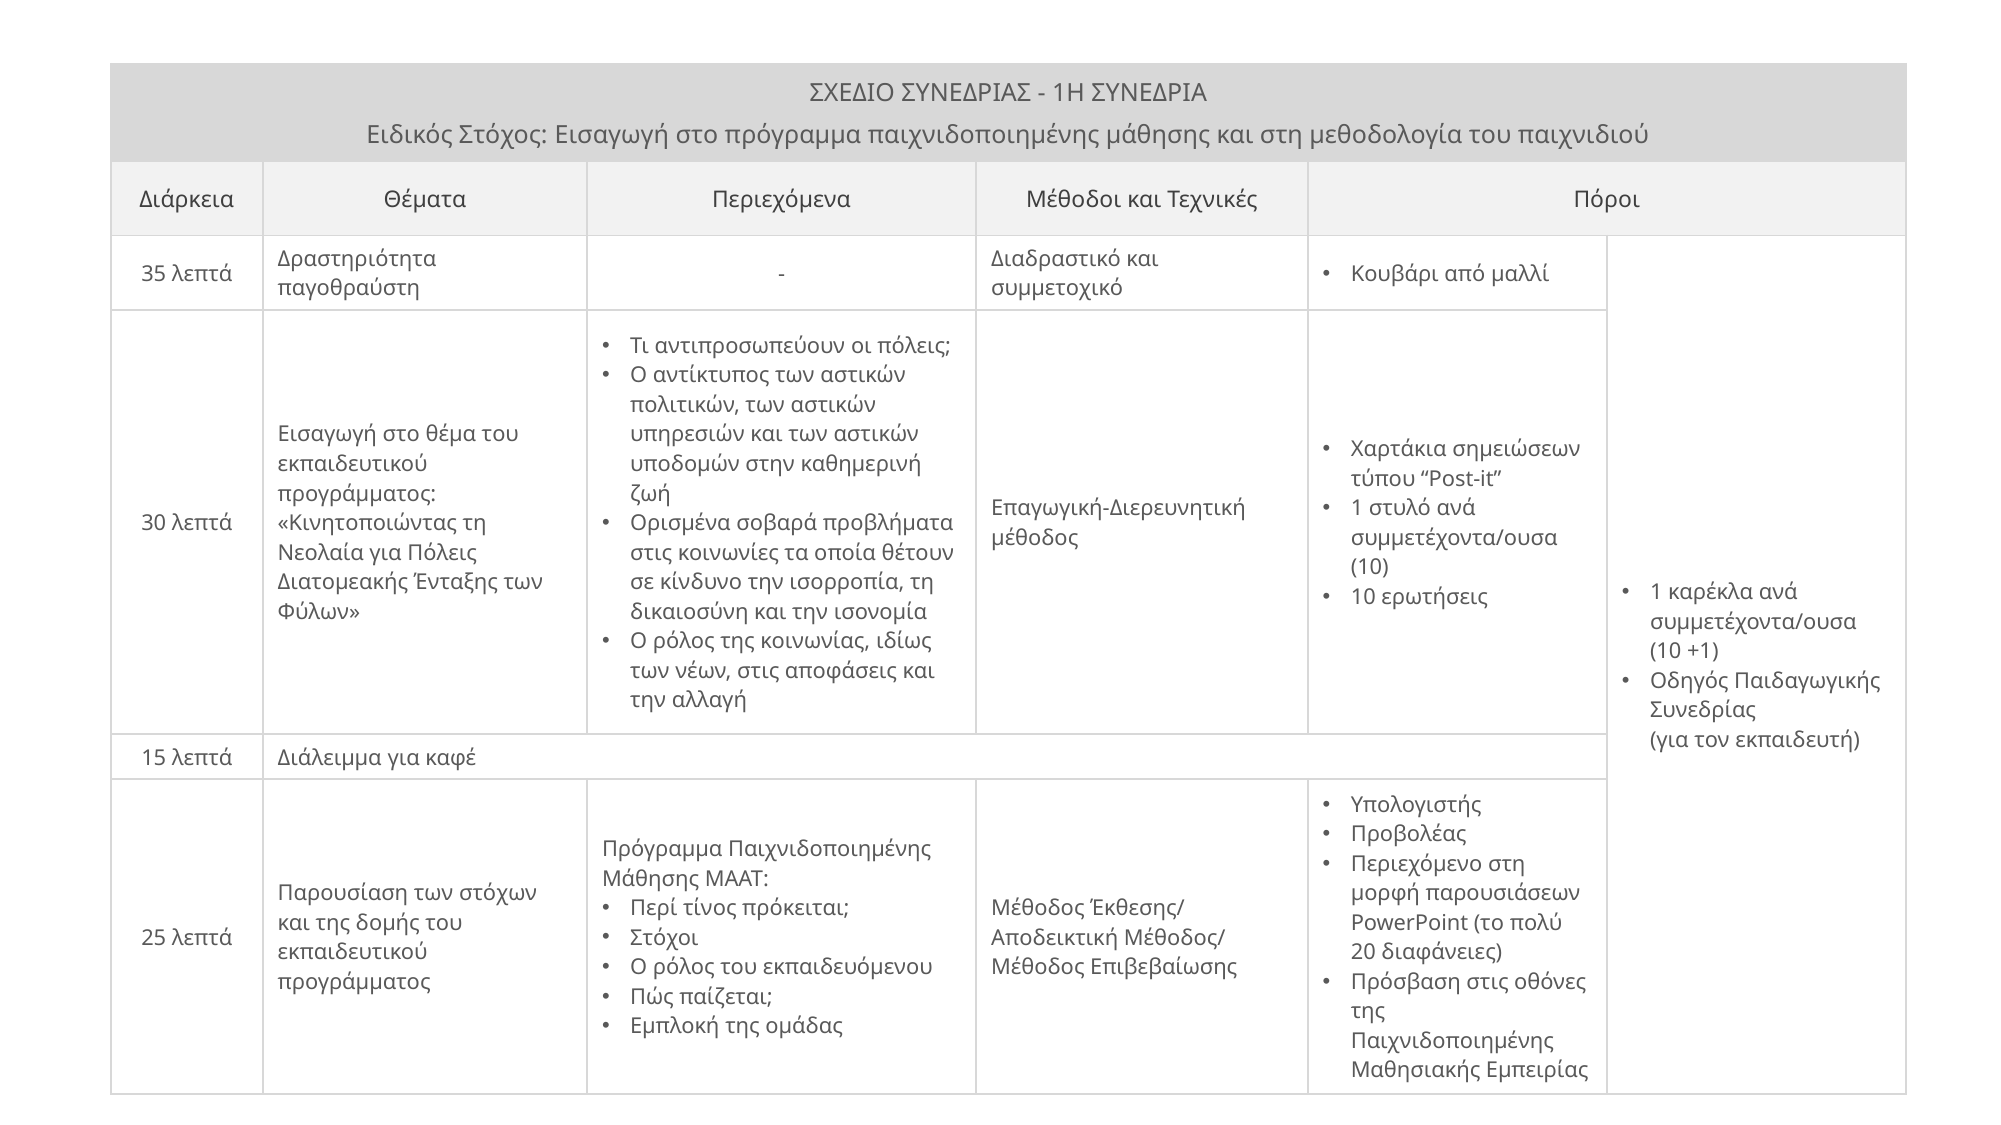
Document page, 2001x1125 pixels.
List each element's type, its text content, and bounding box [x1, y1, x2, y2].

table_cell Διαδραστικό και συμμετοχικό [977, 236, 1307, 309]
table_cell Μέθοδος Έκθεσης/ Αποδεικτική Μέθοδος/ Μέθοδος Επιβεβαίωσης [977, 780, 1307, 1093]
table_cell Τι αντιπροσωπεύουν οι πόλεις; Ο αντίκτυπος των αστικών πολιτικών, των αστικών υπηρεσιών και των αστικών υποδομών στην καθημερινή ζωή Ορισμένα σοβαρά προβλήματα στις κοινωνίες τα οποία θέτουν σε κίνδυνο την ισορροπία, τη δικαιοσύνη και την ισονομία Ο ρόλος της κοινωνίας, ιδίως των νέων, στις αποφάσεις και την αλλαγή [588, 311, 975, 733]
table_cell 15 λεπτά [112, 735, 262, 778]
table_cell Χαρτάκια σημειώσεων τύπου “Post-it” 1 στυλό ανά συμμετέχοντα/ουσα (10) 10 ερωτήσεις [1309, 311, 1606, 733]
table_cell Κουβάρι από μαλλί [1309, 236, 1606, 309]
table_cell - [588, 236, 975, 309]
table_cell Μέθοδοι και Τεχνικές [977, 162, 1307, 235]
table_cell Διάρκεια [112, 162, 262, 235]
table_cell Πόροι [1309, 162, 1905, 235]
table_cell Διάλειμμα για καφέ [264, 735, 1606, 778]
table_header ΣΧΕΔΙΟ ΣΥΝΕΔΡΙΑΣ - 1Η ΣΥΝΕΔΡΙΑ Ειδικός Στόχος: Εισαγωγή στο πρόγραμμα παιχνιδοποιημένης μάθησης και στη μεθοδολογία του παιχνιδιού [112, 65, 1905, 161]
table_cell Περιεχόμενα [588, 162, 975, 235]
table_cell 30 λεπτά [112, 311, 262, 733]
table_cell Εισαγωγή στο θέμα του εκπαιδευτικού προγράμματος: «Κινητοποιώντας τη Νεολαία για Πόλεις Διατομεακής Ένταξης των Φύλων» [264, 311, 586, 733]
table_cell Παρουσίαση των στόχων και της δομής του εκπαιδευτικού προγράμματος [264, 780, 586, 1093]
table_cell Επαγωγική-Διερευνητική μέθοδος [977, 311, 1307, 733]
table_cell Δραστηριότητα παγοθραύστη [264, 236, 586, 309]
table_cell 35 λεπτά [112, 236, 262, 309]
table_cell 25 λεπτά [112, 780, 262, 1093]
table_cell 1 καρέκλα ανά συμμετέχοντα/ουσα (10 +1) Οδηγός Παιδαγωγικής Συνεδρίας (για τον εκπαιδευτή) [1608, 236, 1905, 1093]
table_cell Πρόγραμμα Παιχνιδοποιημένης Μάθησης MAAT: Περί τίνος πρόκειται; Στόχοι Ο ρόλος του εκπαιδευόμενου Πώς παίζεται; Εμπλοκή της ομάδας [588, 780, 975, 1093]
table_cell Θέματα [264, 162, 586, 235]
table_cell Υπολογιστής Προβολέας Περιεχόμενο στη μορφή παρουσιάσεων PowerPoint (το πολύ 20 διαφάνειες) Πρόσβαση στις οθόνες της Παιχνιδοποιημένης Μαθησιακής Εμπειρίας [1309, 780, 1606, 1093]
